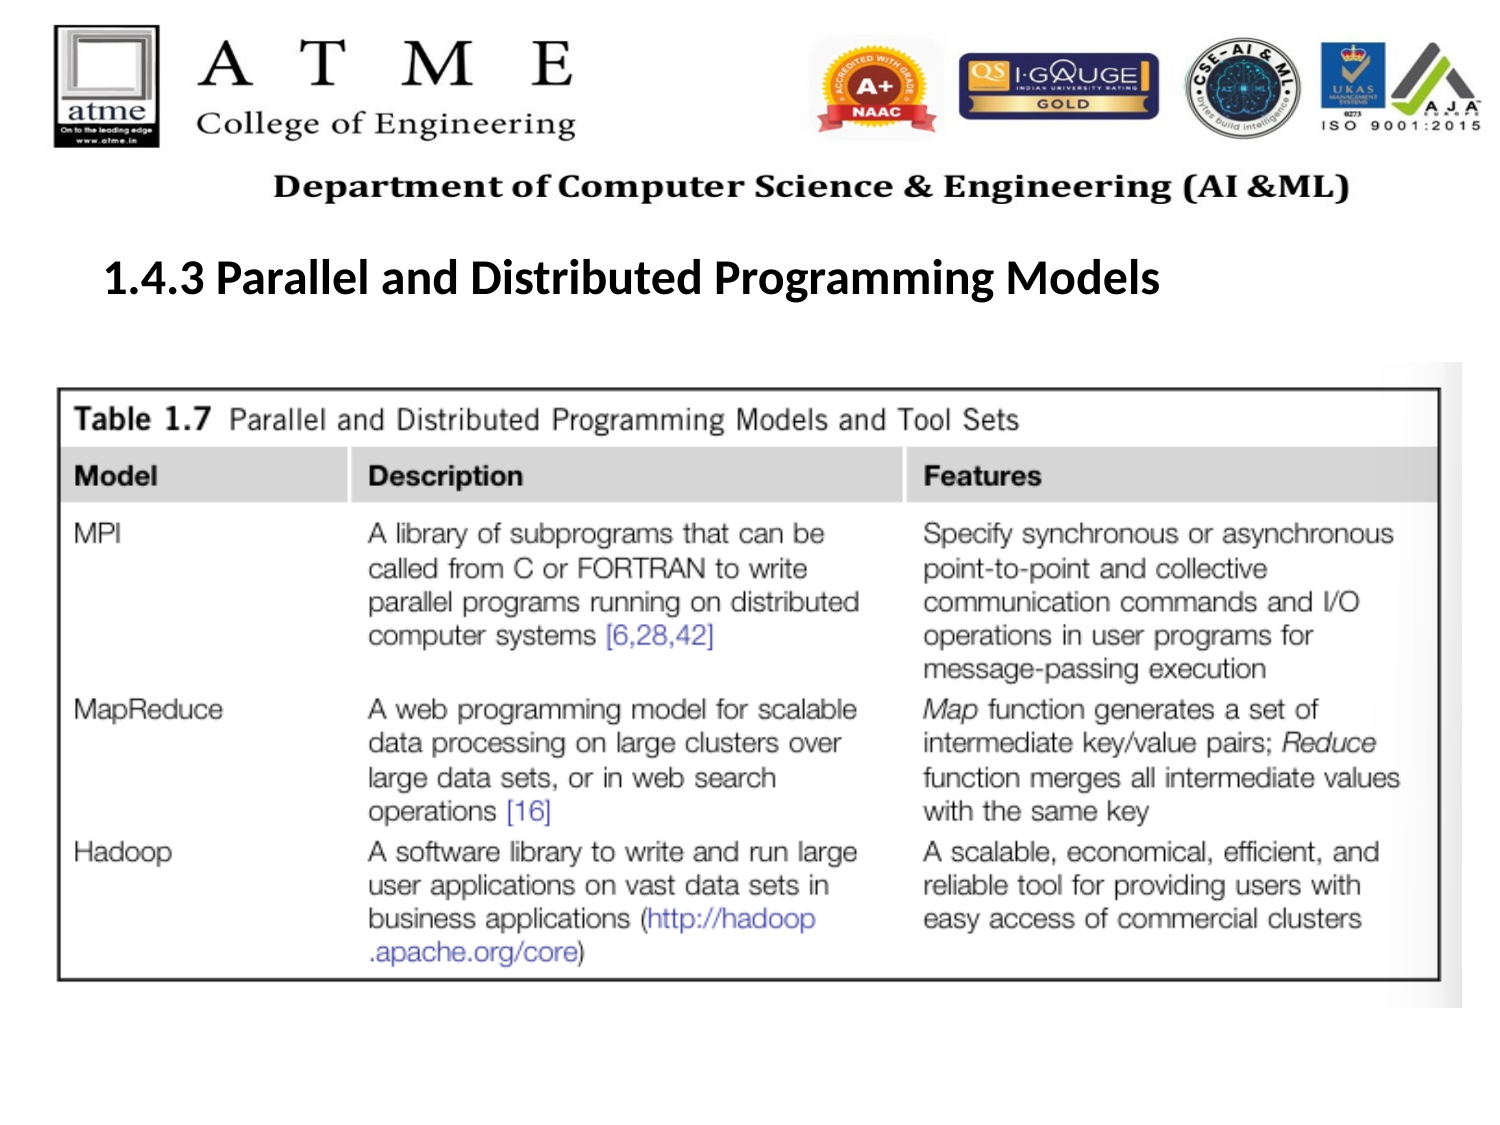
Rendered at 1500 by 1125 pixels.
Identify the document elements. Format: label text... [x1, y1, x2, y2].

text_box 1.4.3 Parallel and Distributed Programming Models [87, 237, 1438, 313]
picture [24, 0, 1500, 226]
picture [37, 362, 1462, 1008]
